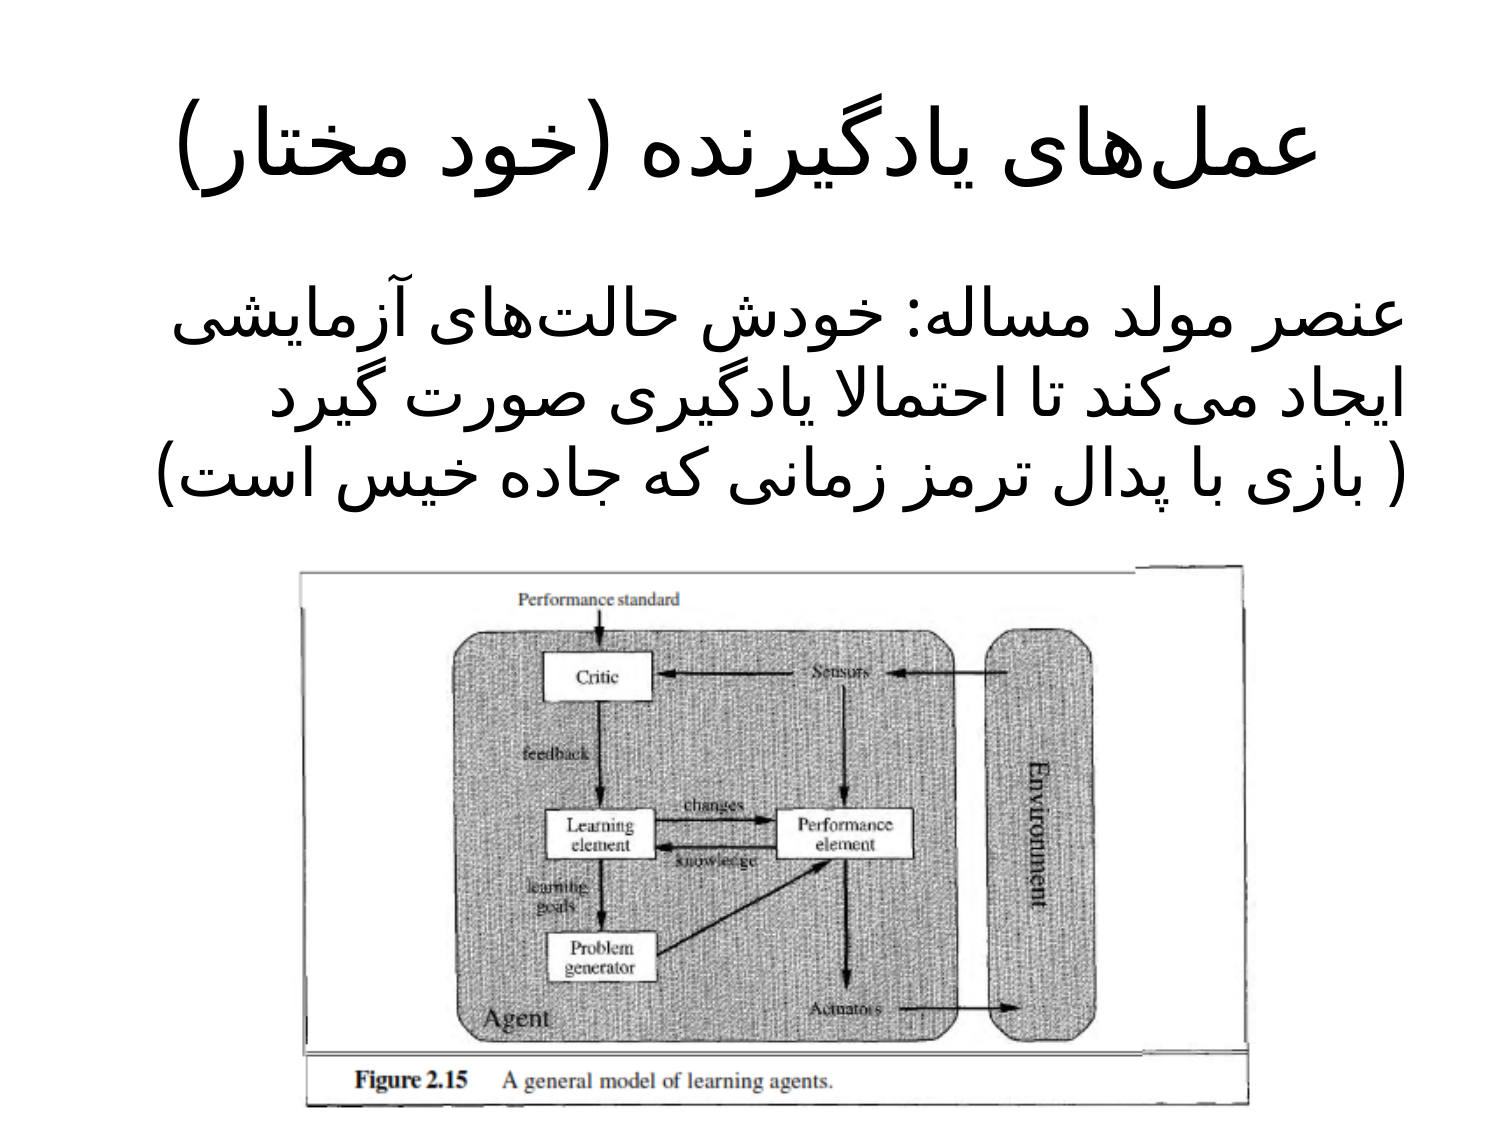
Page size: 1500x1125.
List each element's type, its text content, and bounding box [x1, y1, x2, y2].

title عمل‌های یادگیرنده (خود مختار) [75, 45, 1425, 233]
picture [287, 562, 1283, 1113]
list عنصر مولد مساله: خودش حالت‌های آزمایشی‌ ایجاد می‌کند تا احتمالا یادگیری صورت گیرد ( بازی‌ با پدال ترمز زمانی‌ که جاده خیس است) [75, 262, 1425, 538]
